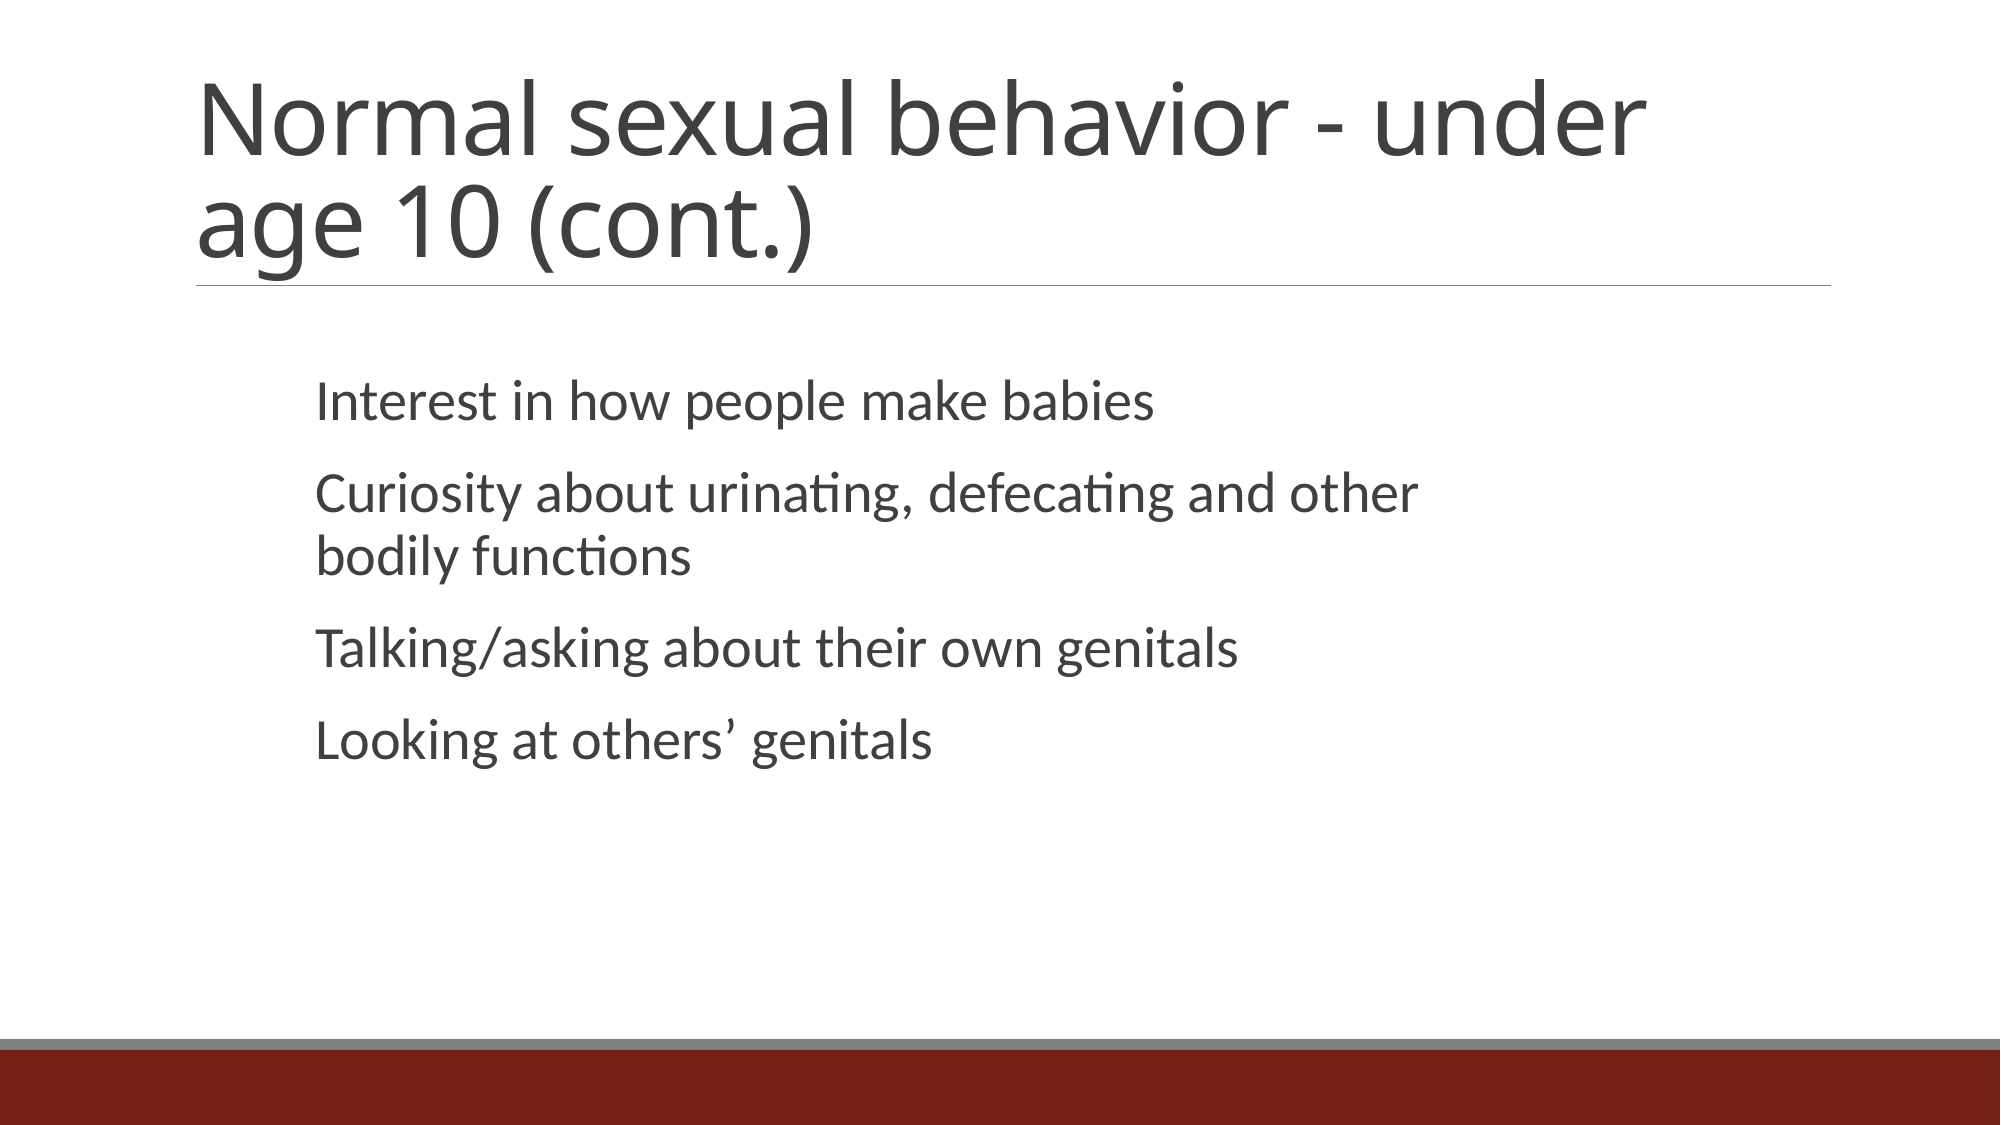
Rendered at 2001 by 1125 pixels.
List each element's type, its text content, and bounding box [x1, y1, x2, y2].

title Normal sexual behavior - under age 10 (cont.) [180, 47, 1830, 285]
list Interest in how people make babies Curiosity about urinating, defecating and other bodily functions Talking/asking about their own genitals Looking at others’ genitals [300, 362, 1575, 1038]
